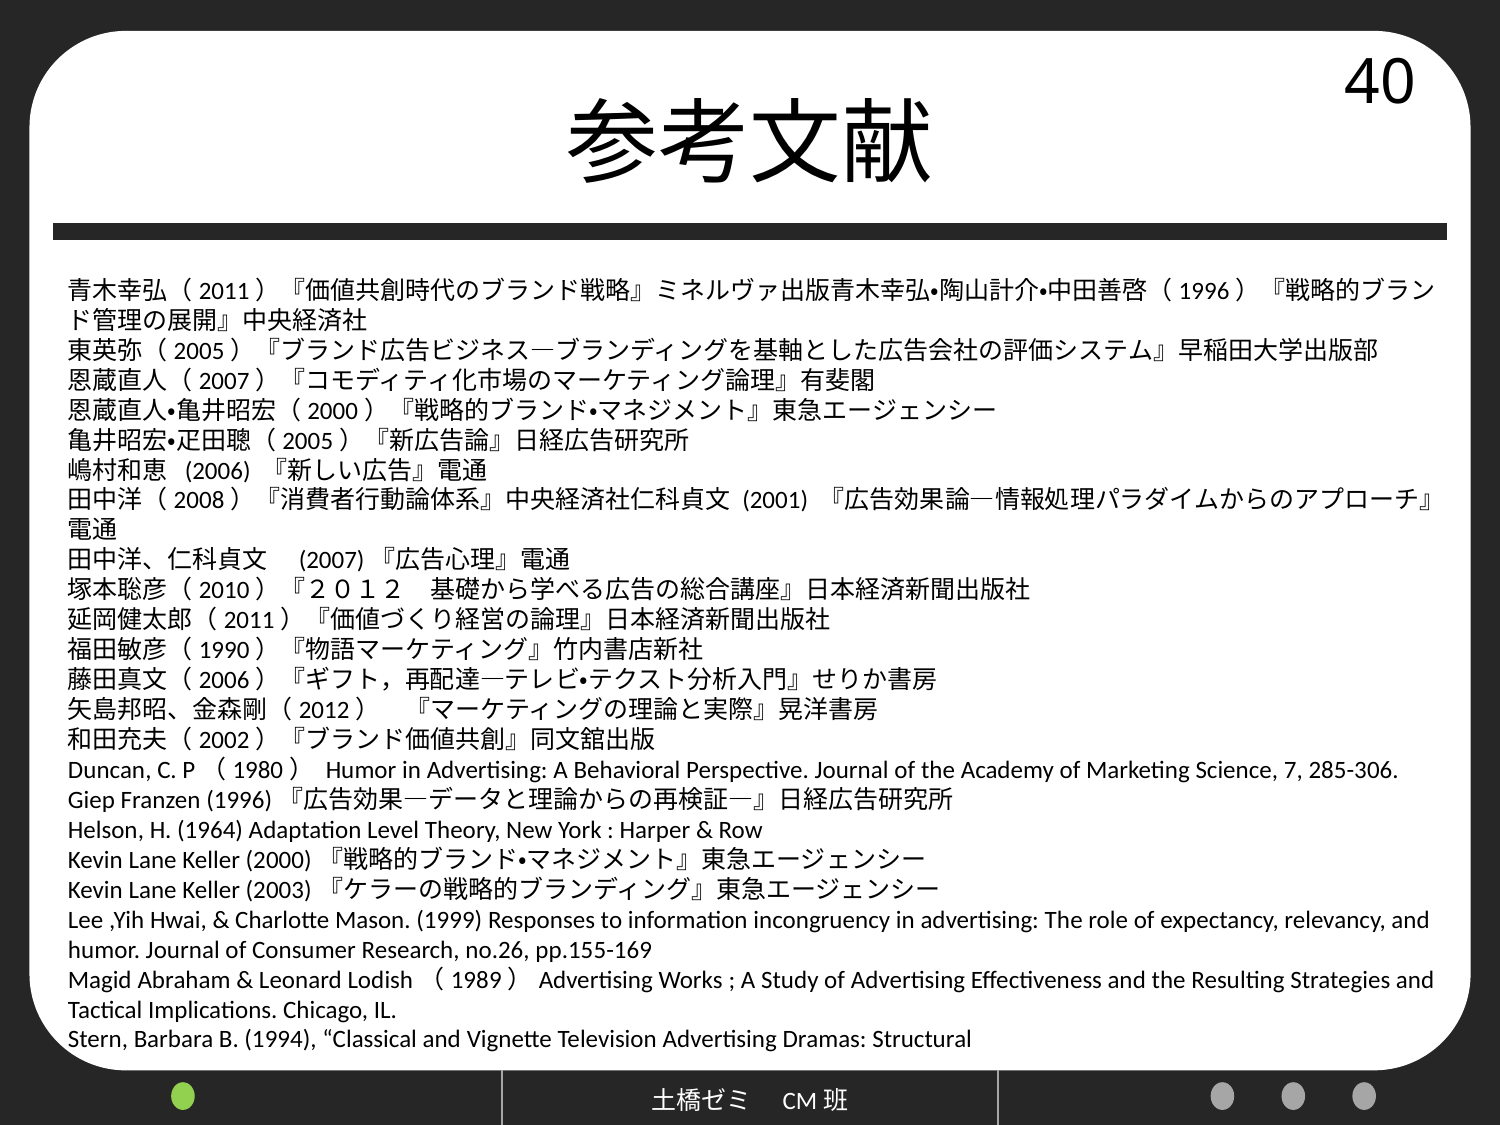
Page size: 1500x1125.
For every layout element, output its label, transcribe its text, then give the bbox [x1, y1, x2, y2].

text_box 青木幸弘（2011）『価値共創時代のブランド戦略』ミネルヴァ出版青木幸弘・陶山計介・中田善啓（1996）『戦略的ブランド管理の展開』中央経済社 東英弥（2005）『ブランド広告ビジネス―ブランディングを基軸とした広告会社の評価システム』早稲田大学出版部 恩蔵直人（2007）『コモディティ化市場のマーケティング論理』有斐閣 恩蔵直人・亀井昭宏（2000）『戦略的ブランド・マネジメント』東急エージェンシー 亀井昭宏・疋田聰（2005）『新広告論』日経広告研究所 嶋村和恵 (2006) 『新しい広告』電通 田中洋（2008）『消費者行動論体系』中央経済社仁科貞文 (2001) 『広告効果論―情報処理パラダイムからのアプローチ』電通 田中洋、仁科貞文 (2007)『広告心理』電通 塚本聡彦（2010）『２０１２ 基礎から学べる広告の総合講座』日本経済新聞出版社 延岡健太郎（2011）『価値づくり経営の論理』日本経済新聞出版社 福田敏彦（1990）『物語マーケティング』竹内書店新社 藤田真文（2006）『ギフト，再配達―テレビ・テクスト分析入門』せりか書房 矢島邦昭、金森剛（2012） 『マーケティングの理論と実際』晃洋書房 和田充夫（2002）『ブランド価値共創』同文舘出版 Duncan, C. P（1980） Humor in Advertising: A Behavioral Perspective. Journal of the Academy of Marketing Science, 7, 285-306. Giep Franzen (1996)『広告効果―データと理論からの再検証―』日経広告研究所 Helson, H. (1964) Adaptation Level Theory, New York : Harper & Row Kevin Lane Keller (2000)『戦略的ブランド・マネジメント』東急エージェンシー Kevin Lane Keller (2003)『ケラーの戦略的ブランディング』東急エージェンシー Lee ,Yih Hwai, & Charlotte Mason. (1999) Responses to information incongruency in advertising: The role of expectancy, relevancy, and humor. Journal of Consumer Research, no.26, pp.155-169 Magid Abraham & Leonard Lodish（1989）Advertising Works ; A Study of Advertising Effectiveness and the Resulting Strategies and Tactical Implications. Chicago, IL. Stern, Barbara B. (1994), “Classical and Vignette Television Advertising Dramas: Structural [53, 267, 1471, 1096]
title 参考文献 [75, 45, 1425, 233]
footer 土橋ゼミ CM班 [512, 1069, 988, 1125]
slide_number 40 [1080, 53, 1431, 114]
